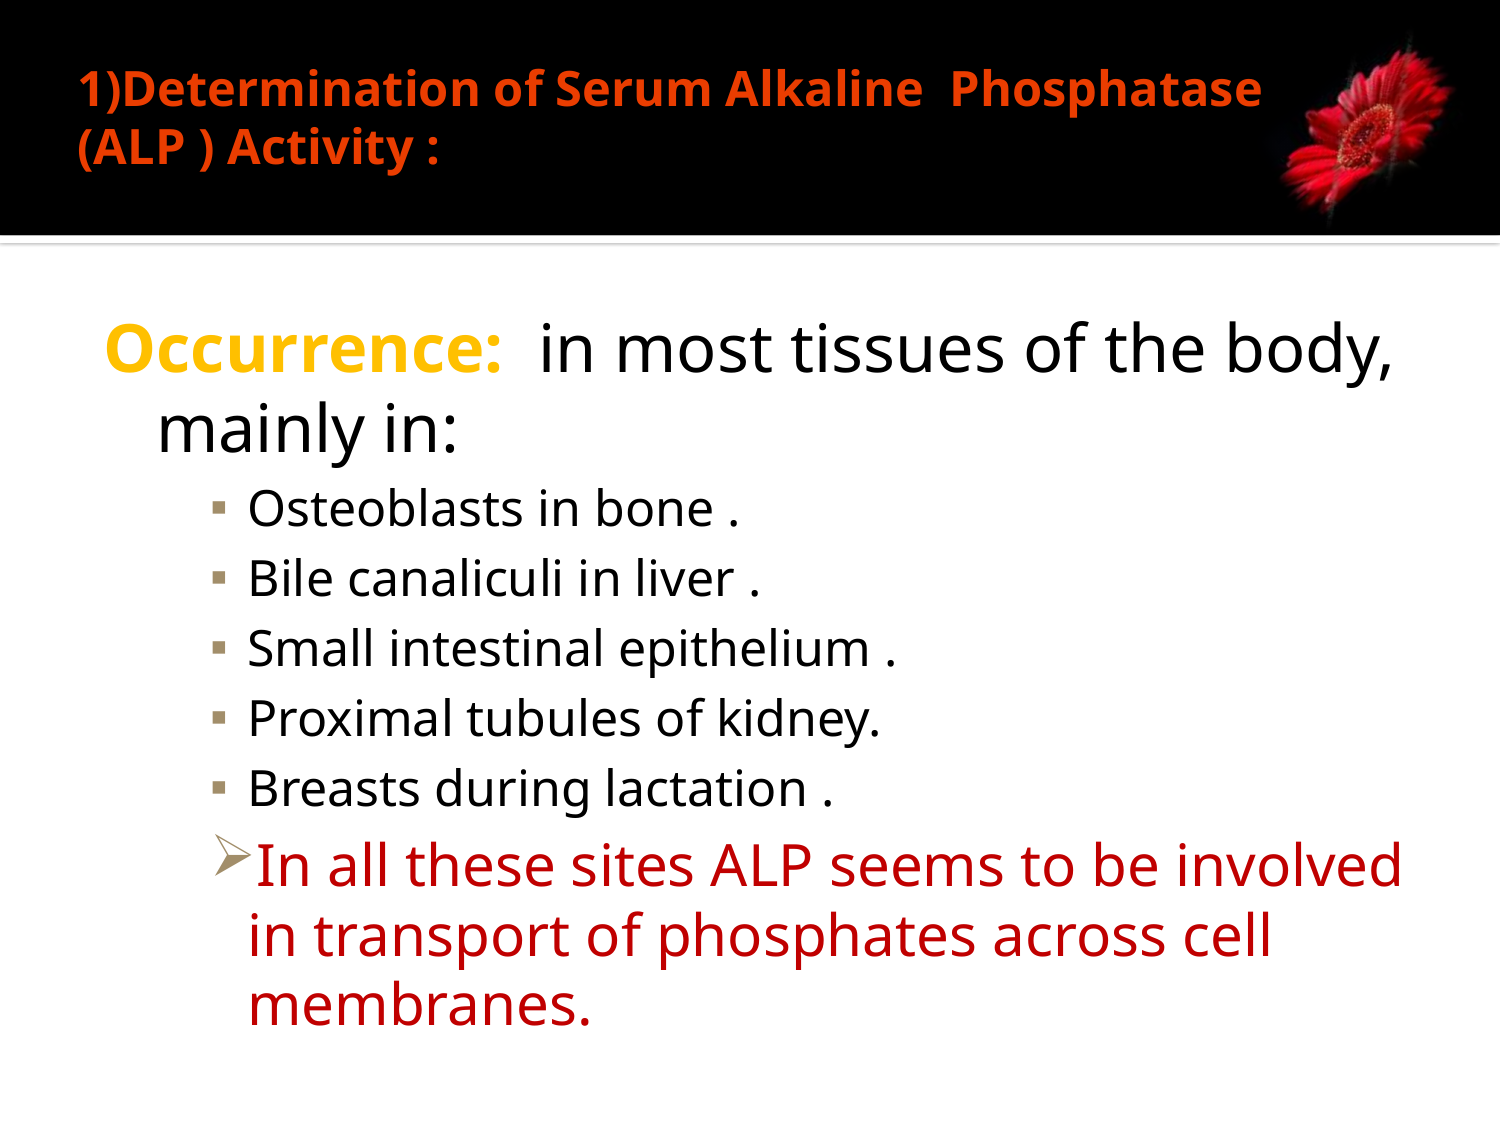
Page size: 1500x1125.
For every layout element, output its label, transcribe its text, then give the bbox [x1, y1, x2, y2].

list Occurrence: in most tissues of the body, mainly in: Osteoblasts in bone . Bile canaliculi in liver . Small intestinal epithelium . Proximal tubules of kidney. Breasts during lactation . In all these sites ALP seems to be involved in transport of phosphates across cell membranes. [75, 291, 1425, 1050]
picture [1249, 33, 1478, 205]
title 1)Determination of Serum Alkaline Phosphatase (ALP ) Activity : [62, 50, 1413, 256]
